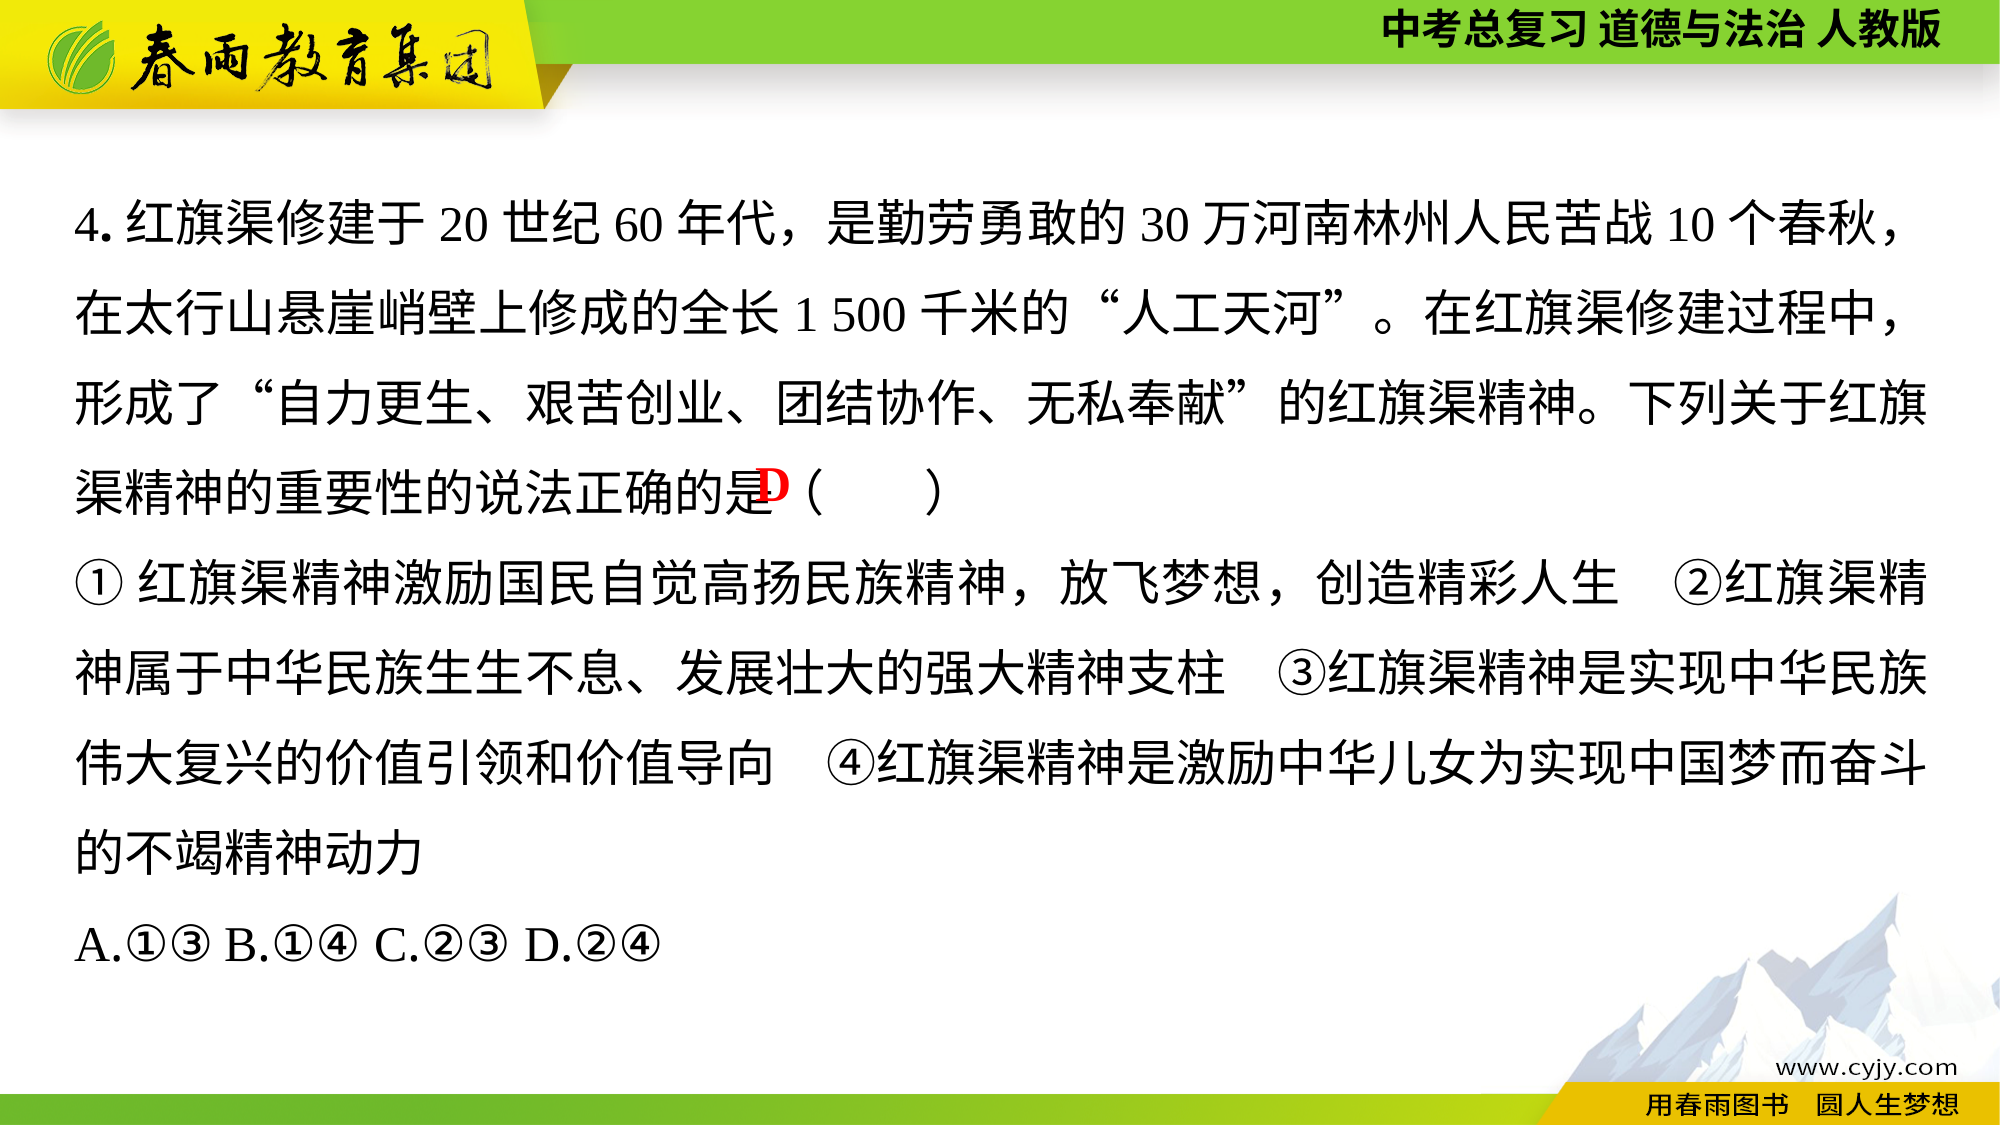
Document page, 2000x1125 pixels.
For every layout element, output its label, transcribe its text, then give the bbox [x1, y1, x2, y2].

text_box D [740, 444, 807, 520]
picture [0, 0, 2000, 1125]
list 4.红旗渠修建于20世纪60年代，是勤劳勇敢的30万河南林州人民苦战10个春秋，在太行山悬崖峭壁上修成的全长1 500千米的“人工天河”。在红旗渠修建过程中，形成了“自力更生、艰苦创业、团结协作、无私奉献”的红旗渠精神。下列关于红旗渠精神的重要性的说法正确的是（ ） ①红旗渠精神激励国民自觉高扬民族精神，放飞梦想，创造精彩人生 ②红旗渠精神属于中华民族生生不息、发展壮大的强大精神支柱 ③红旗渠精神是实现中华民族伟大复兴的价值引领和价值导向 ④红旗渠精神是激励中华儿女为实现中国梦而奋斗的不竭精神动力 A.①③ B.①④ C.②③ D.②④ [59, 154, 1944, 976]
